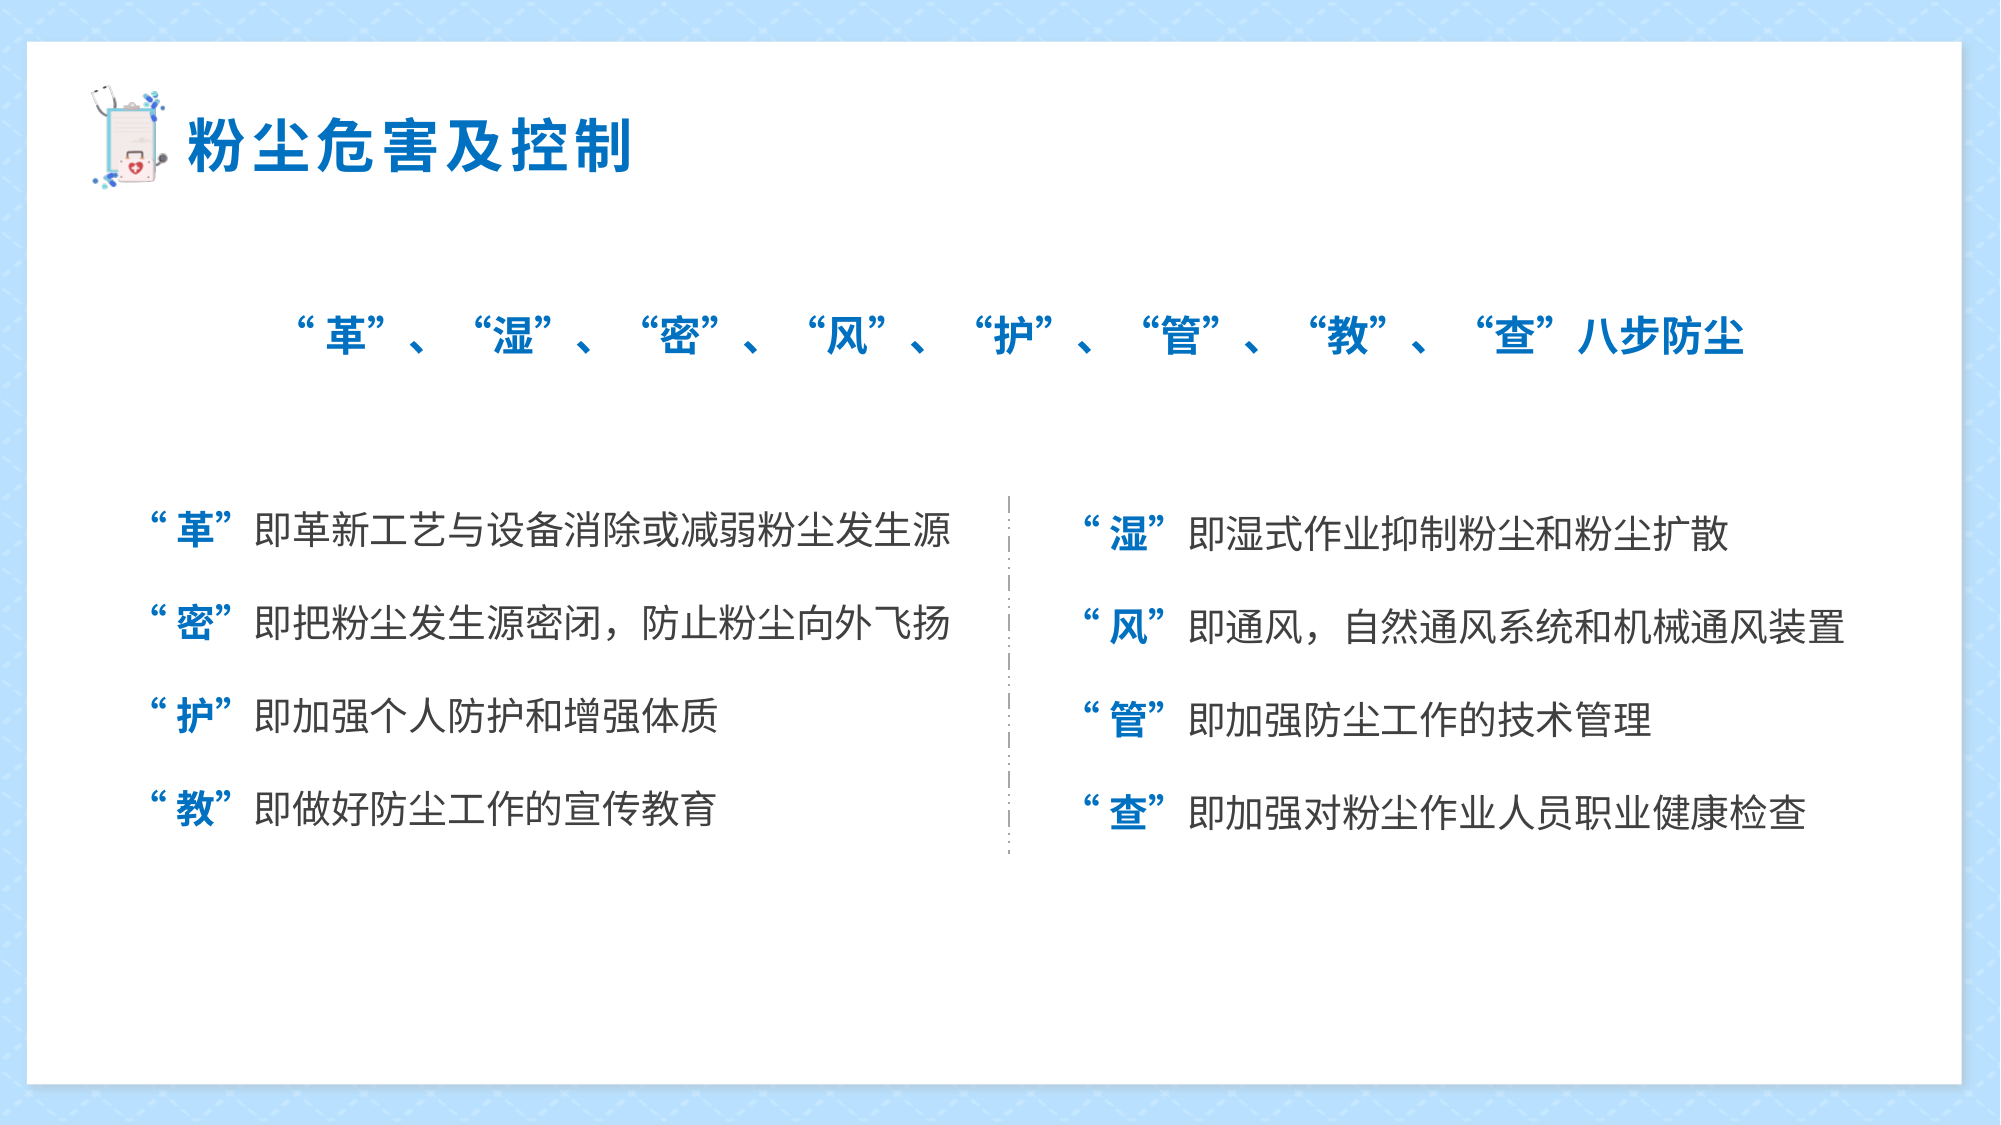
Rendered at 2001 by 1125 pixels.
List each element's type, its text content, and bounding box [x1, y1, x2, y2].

picture [0, 0, 2000, 1125]
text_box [64, 78, 711, 206]
text_box “湿”即湿式作业抑制粉尘和粉尘扩散 “风”即通风，自然通风系统和机械通风装置 “管”即加强防尘工作的技术管理 “查”即加强对粉尘作业人员职业健康检查 [1047, 456, 1990, 843]
text_box “革”、“湿”、“密”、“风”、“护”、“管”、“教”、“查”八步防尘 [208, 290, 1811, 371]
text_box “革”即革新工艺与设备消除或减弱粉尘发生源 “密”即把粉尘发生源密闭，防止粉尘向外飞扬 “护”即加强个人防护和增强体质 “教”即做好防尘工作的宣传教育 [113, 451, 1059, 838]
